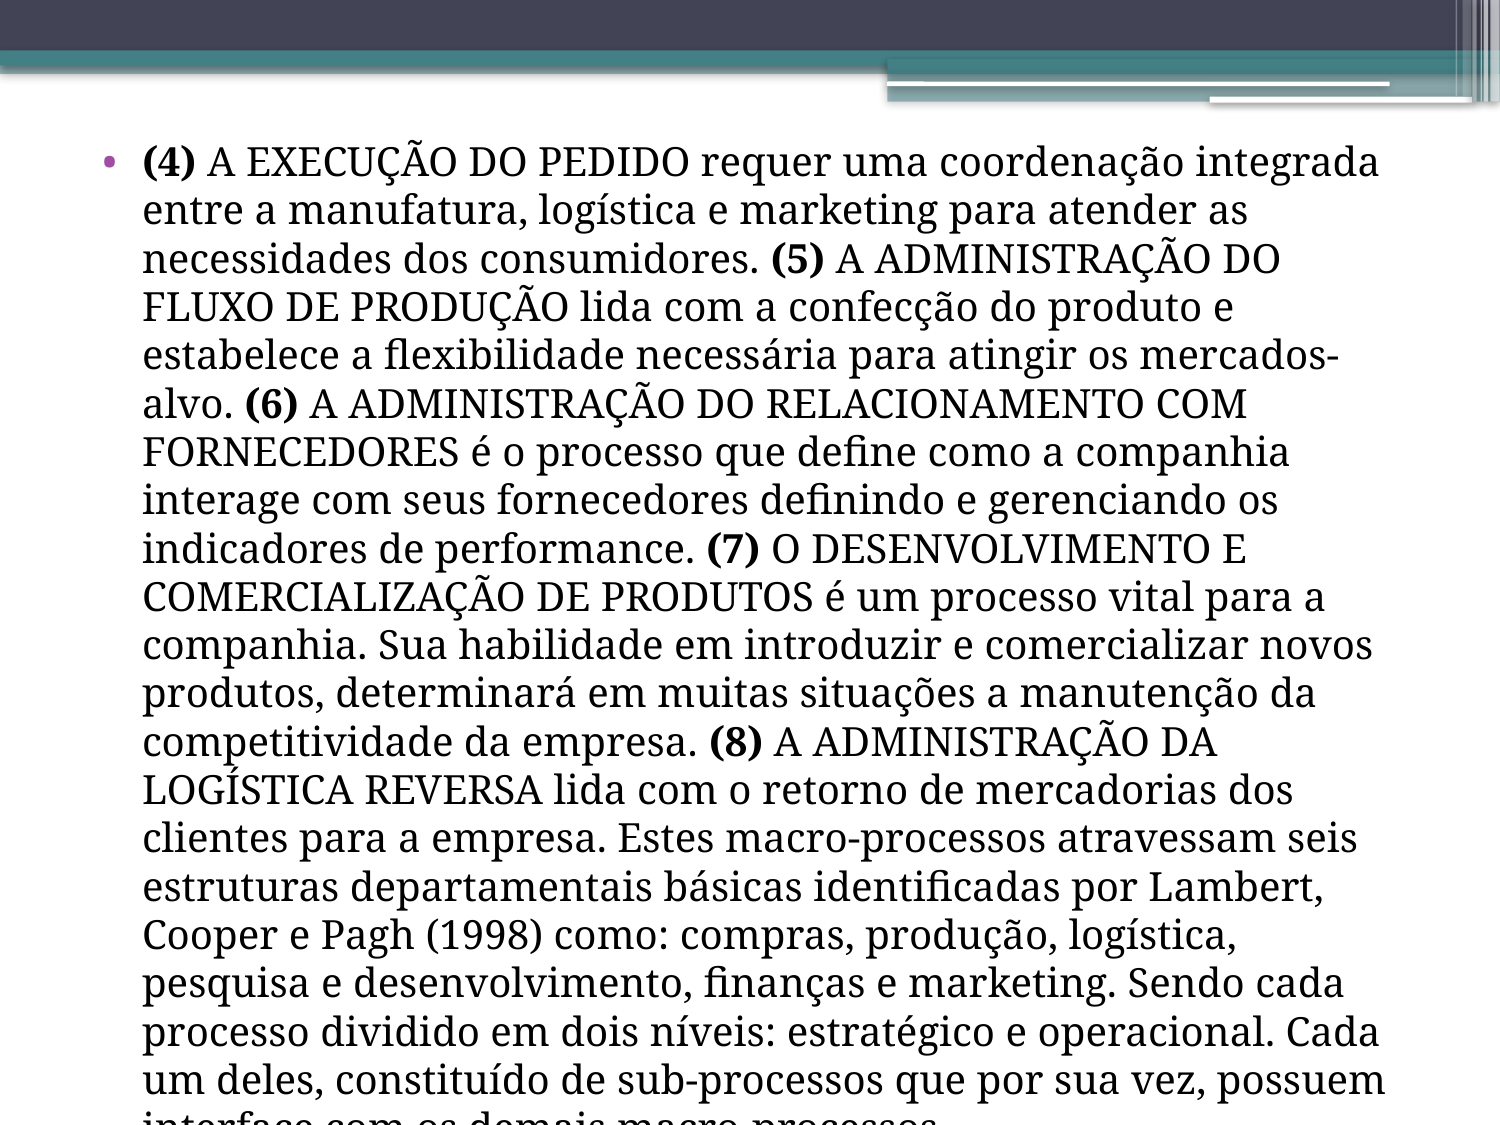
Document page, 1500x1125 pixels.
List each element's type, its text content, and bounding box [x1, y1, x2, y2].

list (4) A EXECUÇÃO DO PEDIDO requer uma coordenação integrada entre a manufatura, logística e marketing para atender as necessidades dos consumidores. (5) A ADMINISTRAÇÃO DO FLUXO DE PRODUÇÃO lida com a confecção do produto e estabelece a flexibilidade necessária para atingir os mercados-alvo. (6) A ADMINISTRAÇÃO DO RELACIONAMENTO COM FORNECEDORES é o processo que define como a companhia interage com seus fornecedores definindo e gerenciando os indicadores de performance. (7) O DESENVOLVIMENTO E COMERCIALIZAÇÃO DE PRODUTOS é um processo vital para a companhia. Sua habilidade em introduzir e comercializar novos produtos, determinará em muitas situações a manutenção da competitividade da empresa. (8) A ADMINISTRAÇÃO DA LOGÍSTICA REVERSA lida com o retorno de mercadorias dos clientes para a empresa. Estes macro-processos atravessam seis estruturas departamentais básicas identificadas por Lambert, Cooper e Pagh (1998) como: compras, produção, logística, pesquisa e desenvolvimento, finanças e marketing. Sendo cada processo dividido em dois níveis: estratégico e operacional. Cada um deles, constituído de sub-processos que por sua vez, possuem interface com os demais macro-processos [70, 128, 1421, 1125]
